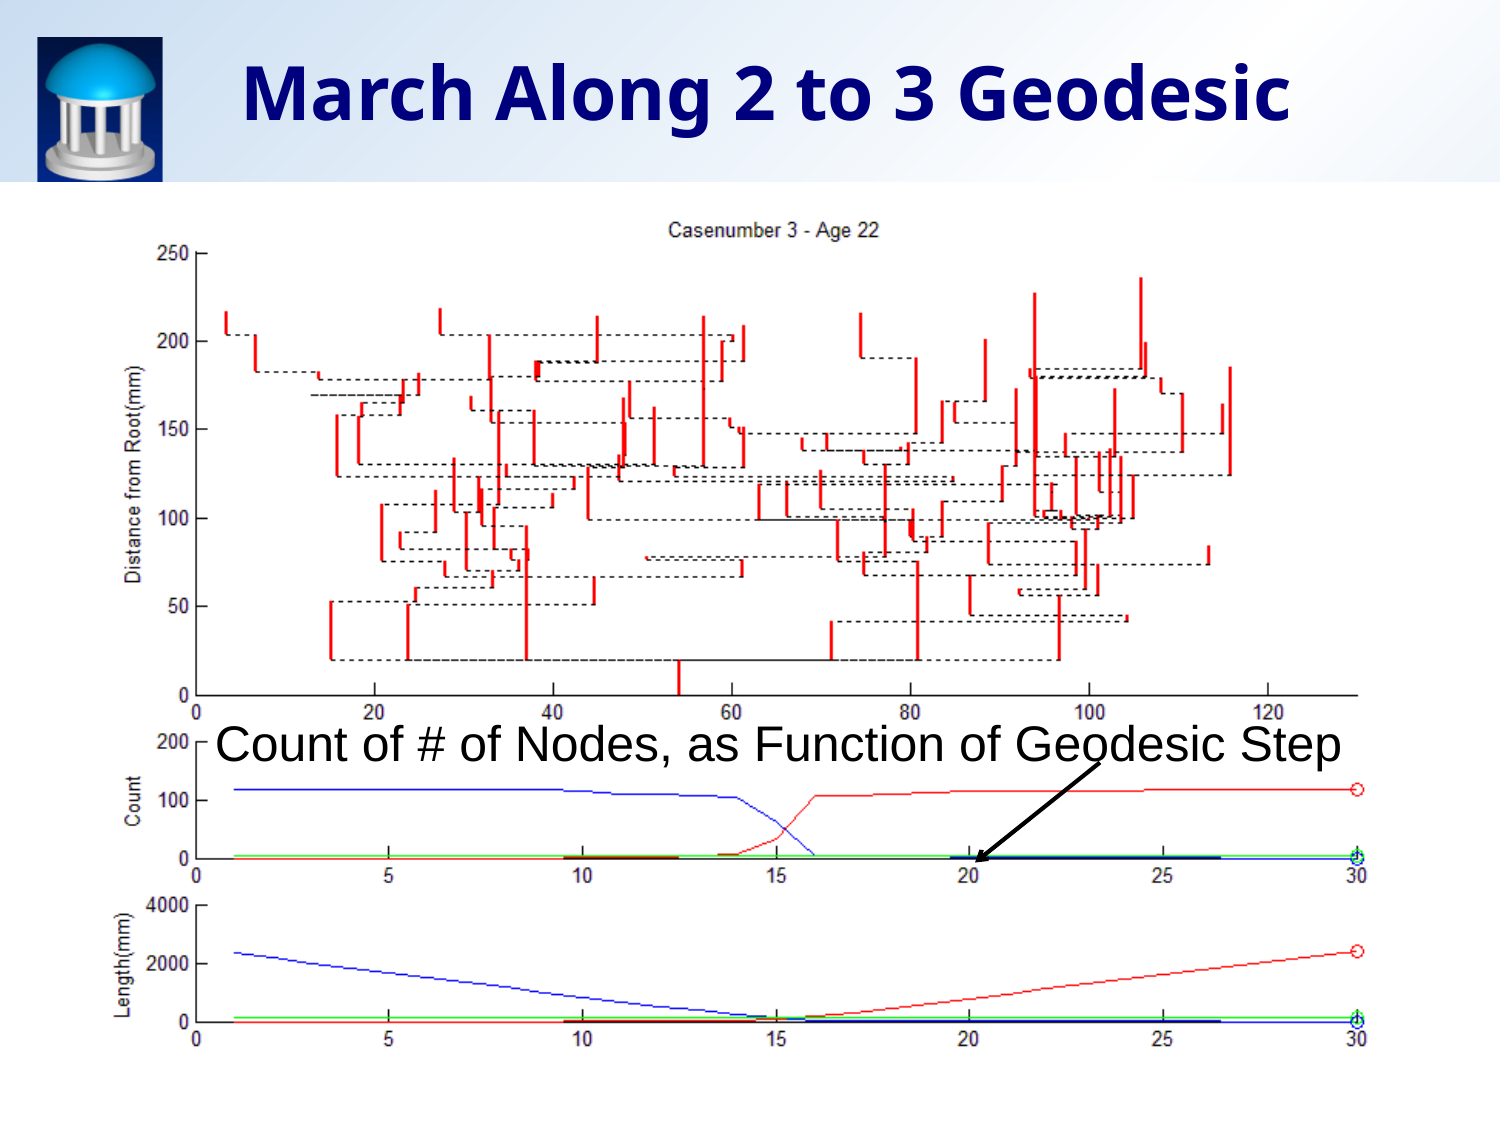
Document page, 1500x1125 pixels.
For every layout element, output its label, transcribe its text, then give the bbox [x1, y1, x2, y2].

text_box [974, 762, 1101, 863]
title March Along 2 to 3 Geodesic [224, 24, 1438, 156]
picture [0, 182, 1500, 1125]
